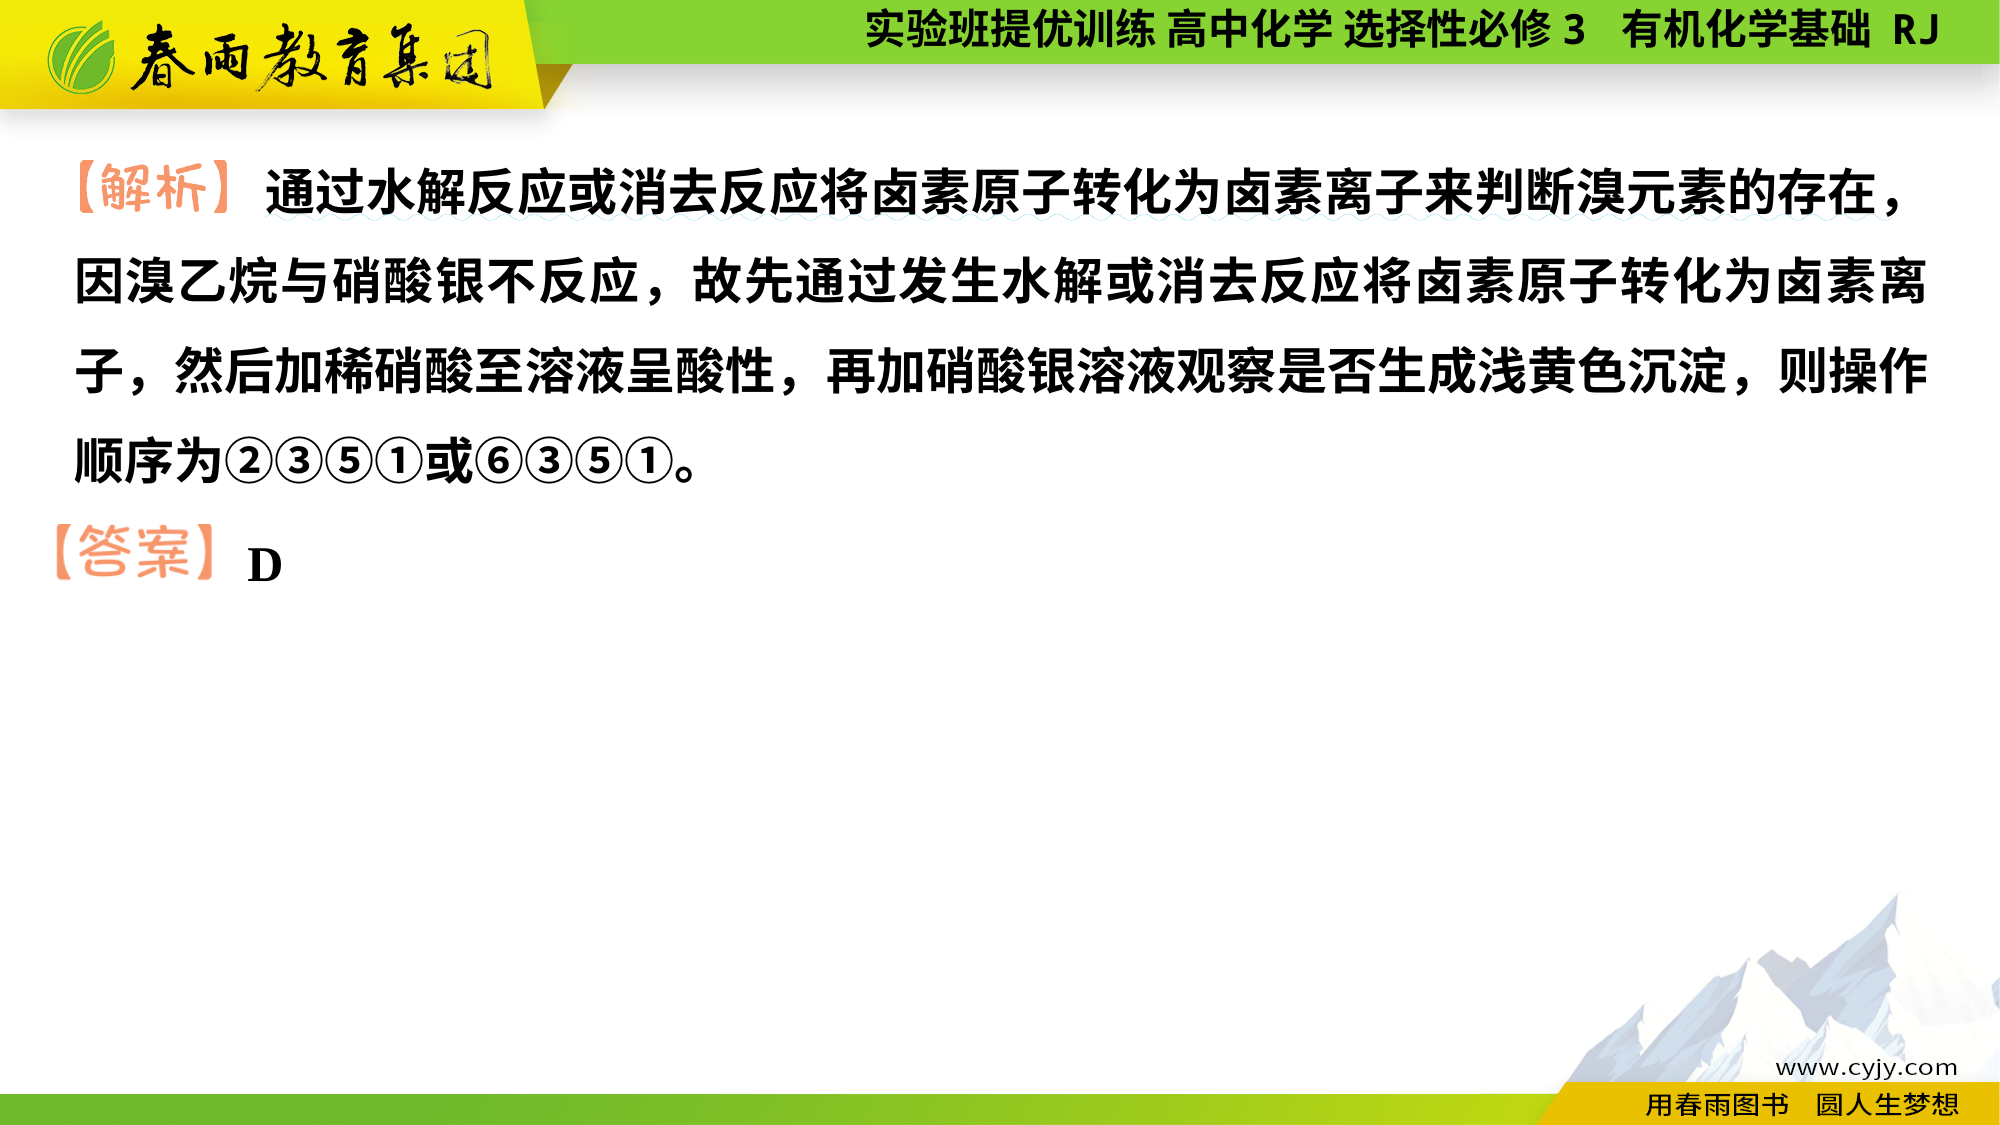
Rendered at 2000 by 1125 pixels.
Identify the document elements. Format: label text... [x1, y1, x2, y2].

picture [0, 0, 2000, 1125]
text_box D [232, 494, 299, 600]
list 通过水解反应或消去反应将卤素原子转化为卤素离子来判断溴元素的存在，因溴乙烷与硝酸银不反应，故先通过发生水解或消去反应将卤素原子转化为卤素离子，然后加稀硝酸至溶液呈酸性，再加硝酸银溶液观察是否生成浅黄色沉淀，则操作顺序为②③⑤①或⑥③⑤①。 [59, 122, 1944, 490]
